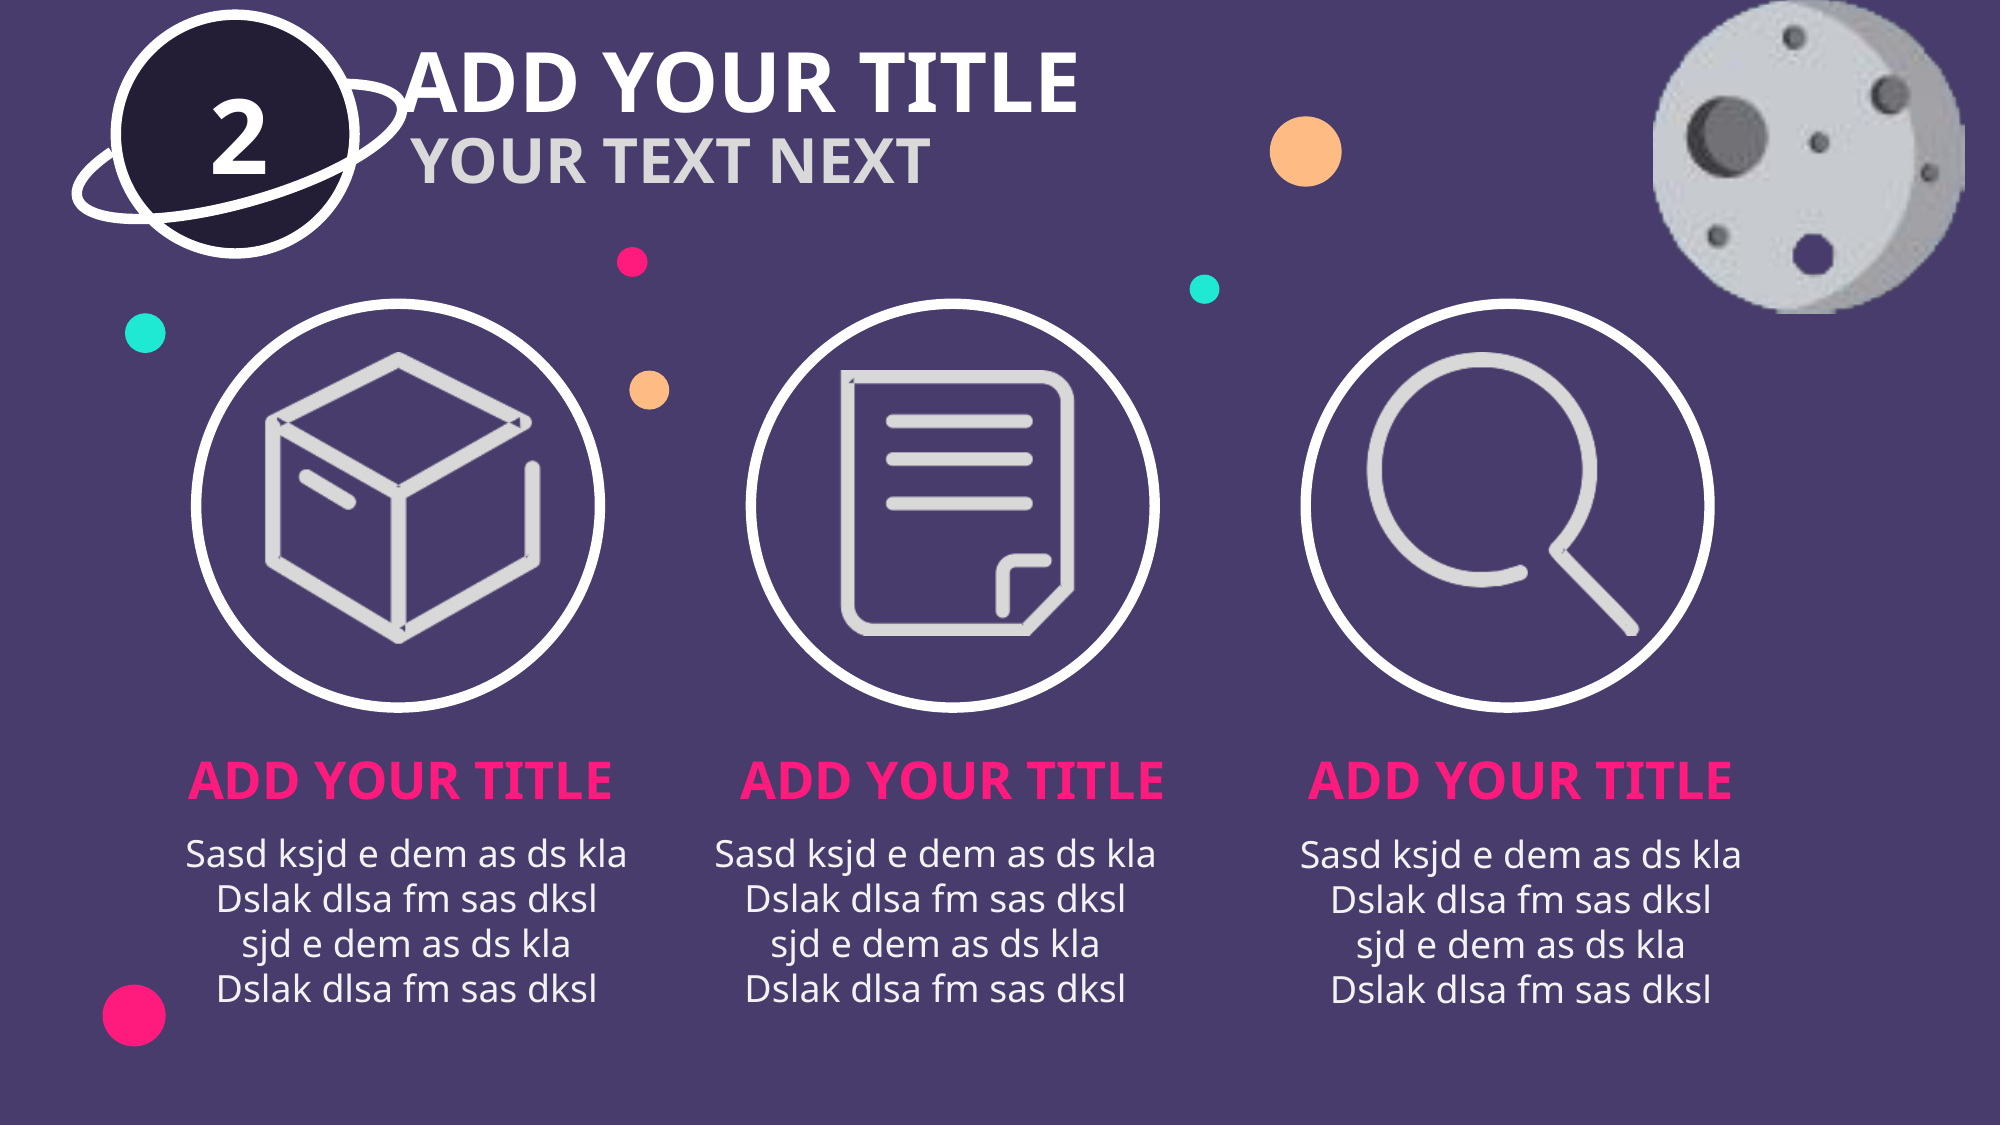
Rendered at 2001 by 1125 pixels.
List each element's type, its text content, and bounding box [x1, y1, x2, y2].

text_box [70, 14, 409, 254]
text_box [1305, 303, 1710, 708]
text_box [1268, 115, 1343, 188]
text_box ADD YOUR TITLE [173, 740, 629, 818]
text_box ADD YOUR TITLE [409, 21, 1096, 137]
text_box [628, 369, 671, 411]
text_box [615, 246, 649, 278]
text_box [750, 303, 1155, 708]
text_box ADD YOUR TITLE [725, 740, 1181, 818]
text_box [123, 312, 167, 355]
text_box Sasd ksjd e dem as ds kla Dslak dlsa fm sas dksl sjd e dem as ds kla Dslak dlsa fm sas dksl [1219, 823, 1823, 1064]
picture [1653, 0, 1965, 314]
text_box ADD YOUR TITLE [1293, 740, 1749, 818]
text_box [101, 1001, 105, 1030]
text_box Sasd ksjd e dem as ds kla Dslak dlsa fm sas dksl sjd e dem as ds kla Dslak dlsa fm sas dksl [105, 822, 634, 1062]
text_box [1188, 273, 1221, 305]
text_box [196, 303, 600, 708]
text_box YOUR TEXT NEXT [409, 113, 947, 204]
text_box Sasd ksjd e dem as ds kla Dslak dlsa fm sas dksl sjd e dem as ds kla Dslak dlsa fm sas dksl [634, 822, 1238, 1062]
